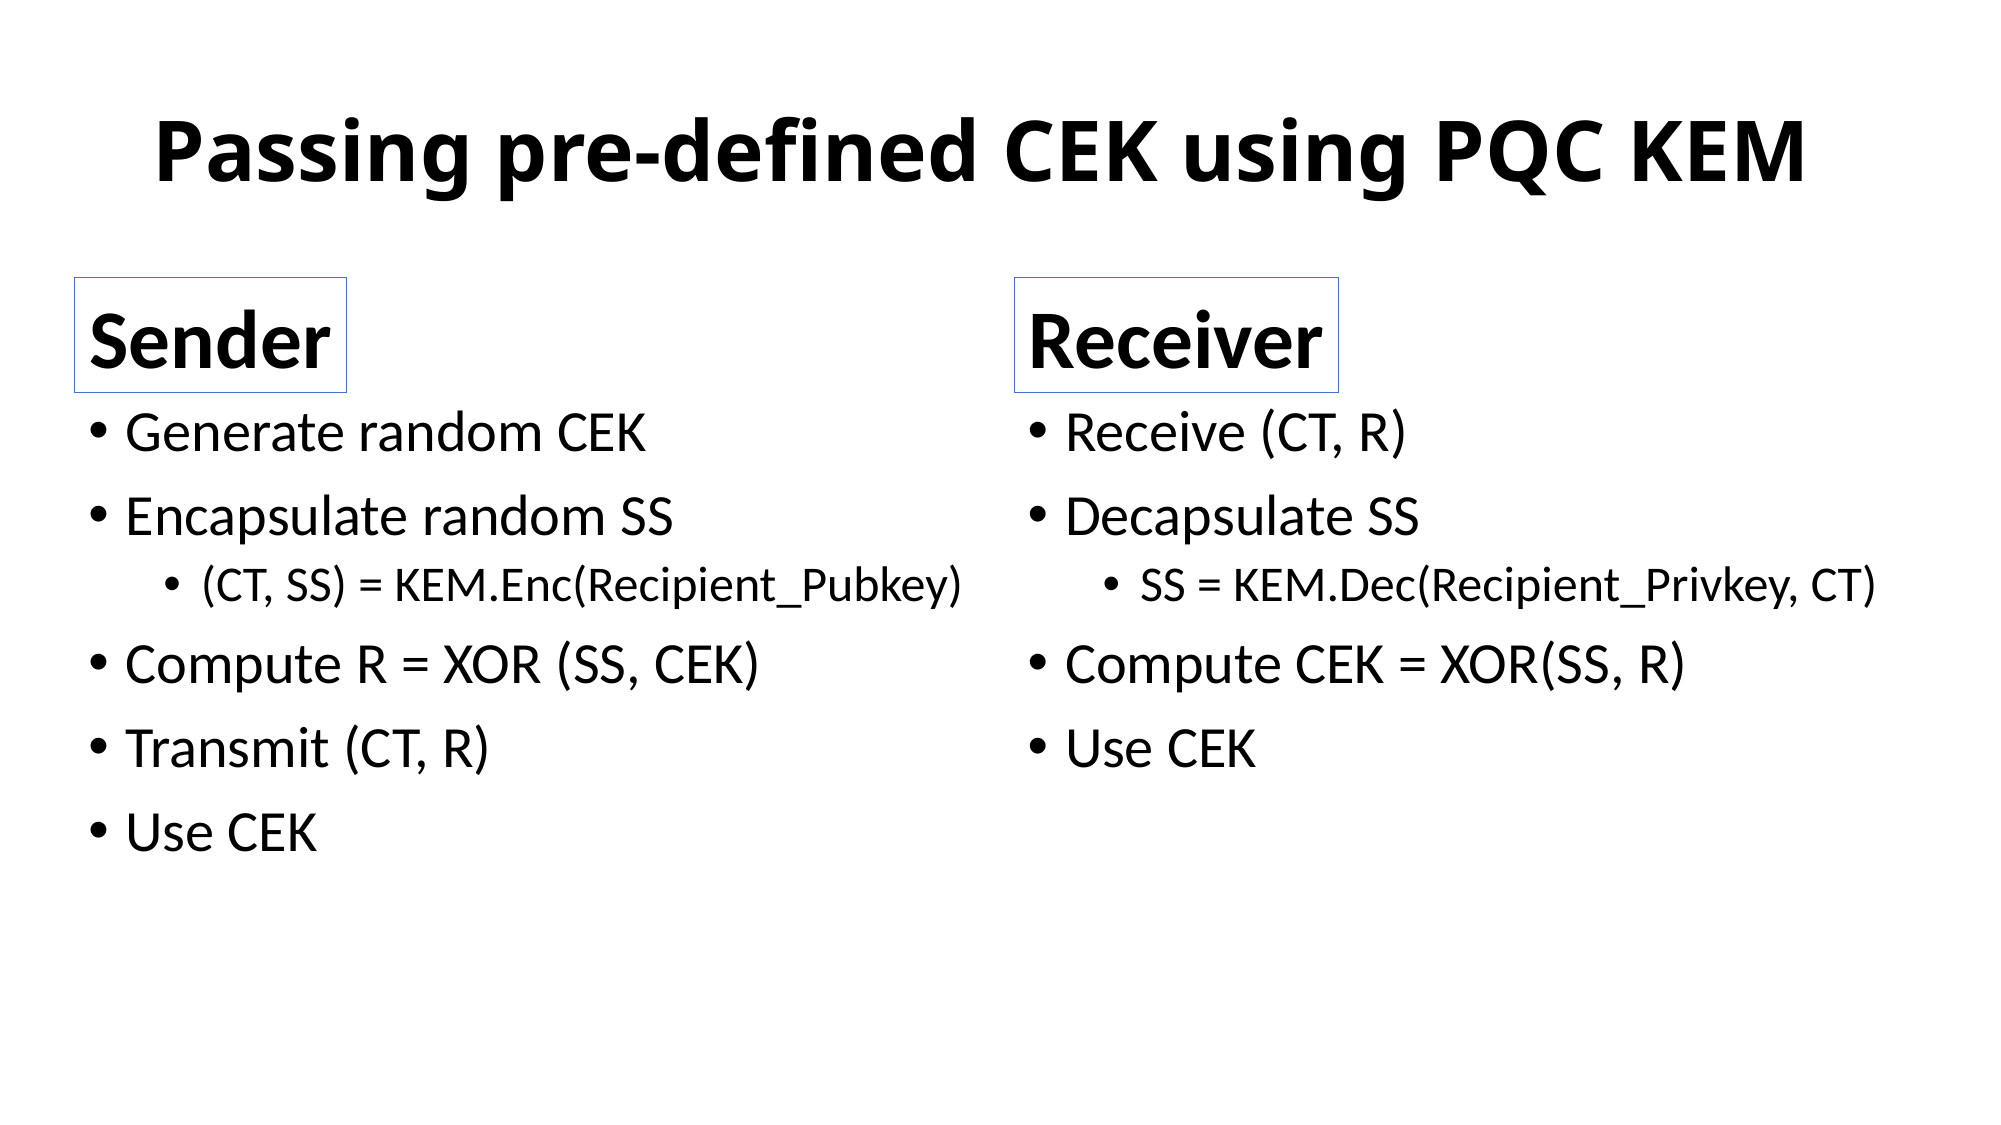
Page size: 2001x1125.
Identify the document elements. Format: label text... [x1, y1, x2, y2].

text_box Receiver [1014, 277, 1339, 393]
title Passing pre-defined CEK using PQC KEM [137, 59, 1863, 250]
list Receive (CT, R) Decapsulate SS SS = KEM.Dec(Recipient_Privkey, CT) Compute CEK = XOR(SS, R) Use CEK [1012, 394, 1927, 1014]
text_box Sender [74, 277, 347, 393]
list Generate random CEK Encapsulate random SS (CT, SS) = KEM.Enc(Recipient_Pubkey) Compute R = XOR (SS, CEK) Transmit (CT, R) Use CEK [73, 394, 988, 1014]
